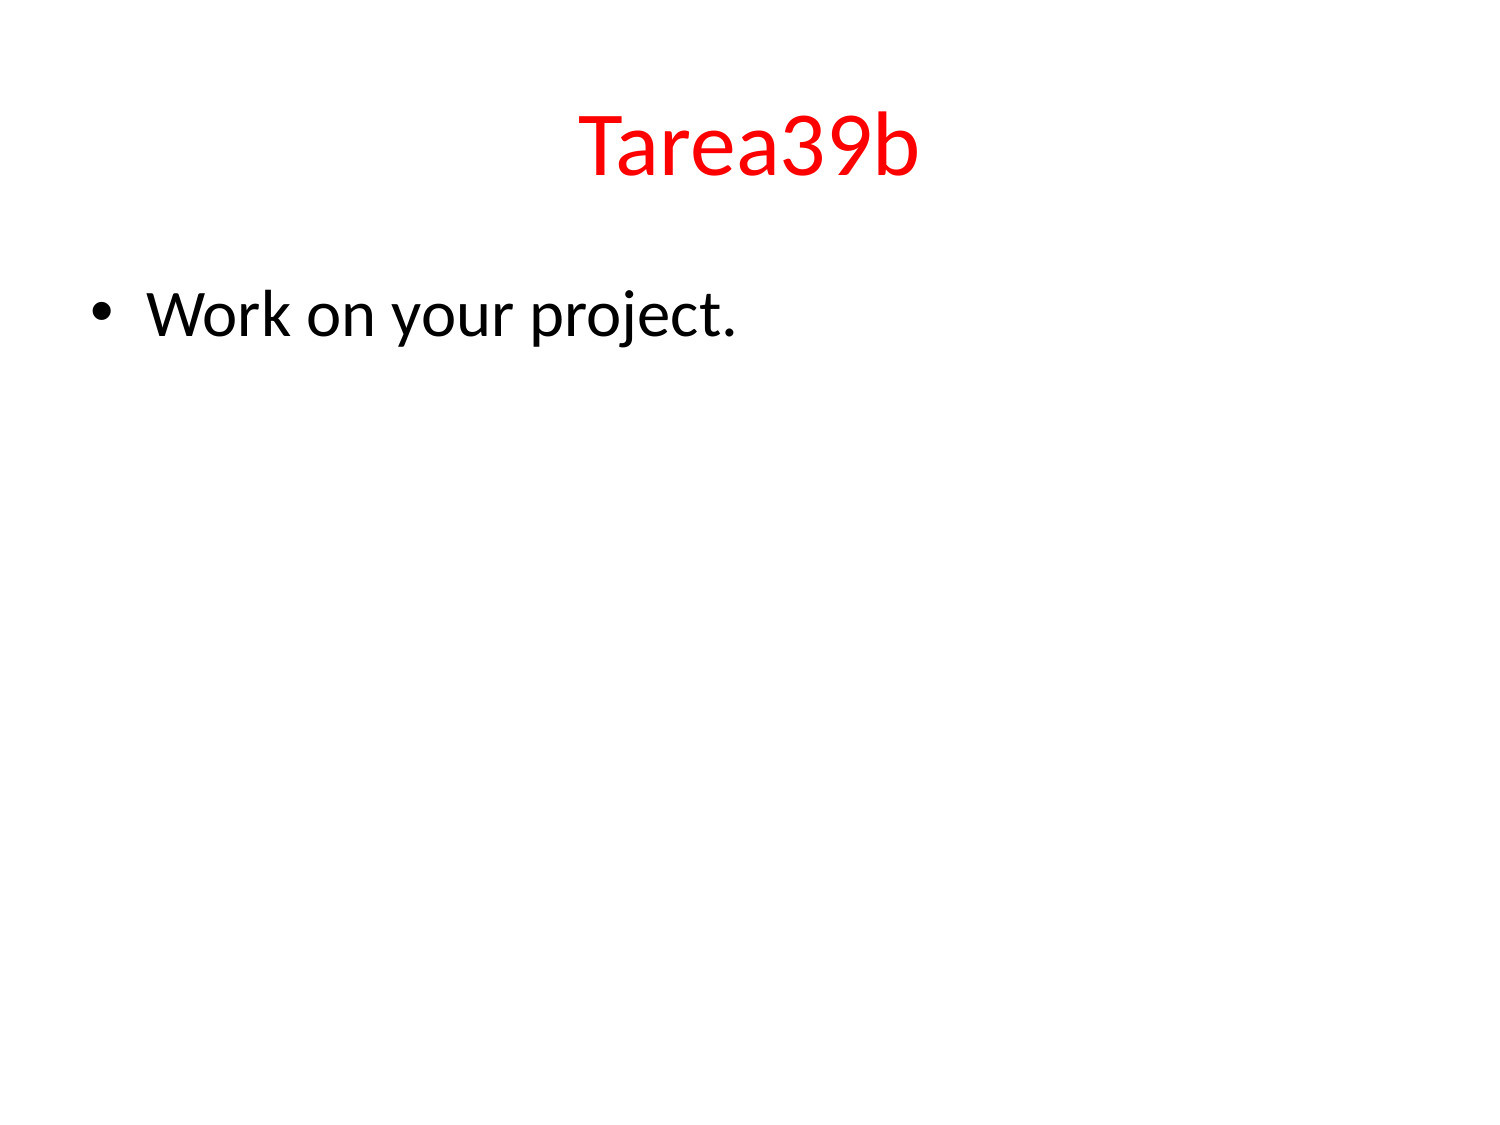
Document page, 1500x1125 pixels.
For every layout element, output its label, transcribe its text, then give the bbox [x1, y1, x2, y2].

title Tarea39b [75, 45, 1425, 233]
list Work on your project. [75, 262, 1425, 638]
